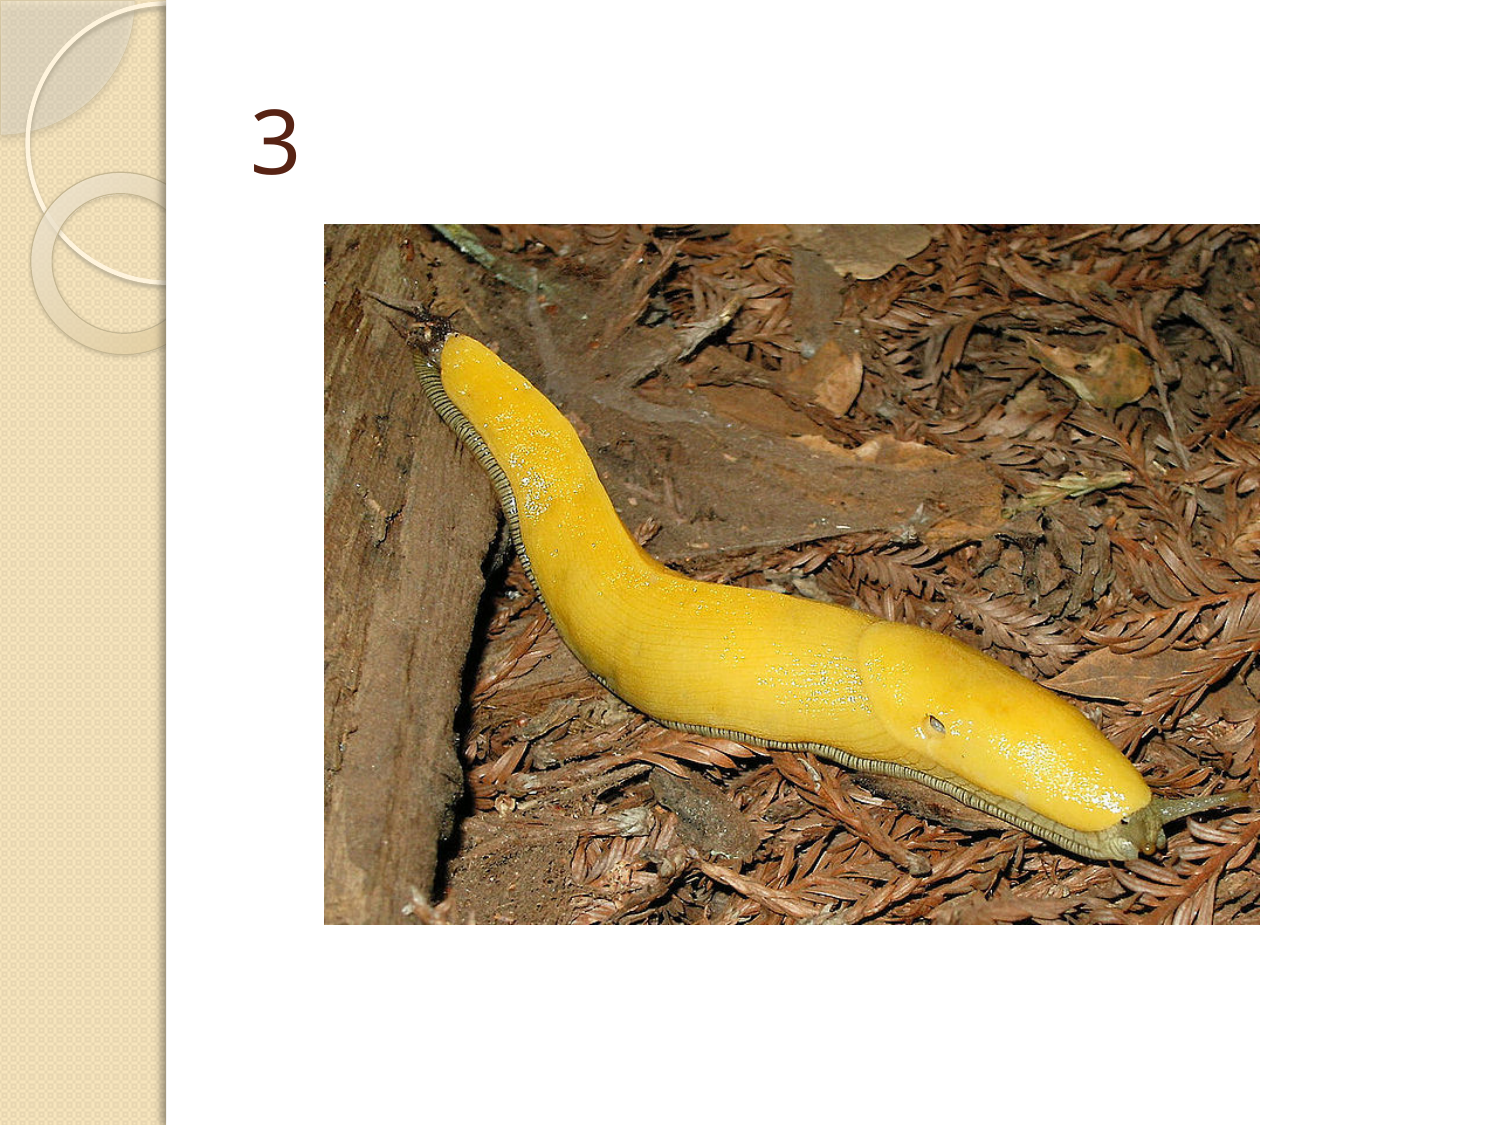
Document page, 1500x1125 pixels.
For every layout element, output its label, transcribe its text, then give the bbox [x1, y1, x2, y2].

title 3 [235, 45, 1466, 233]
picture [324, 224, 1261, 926]
